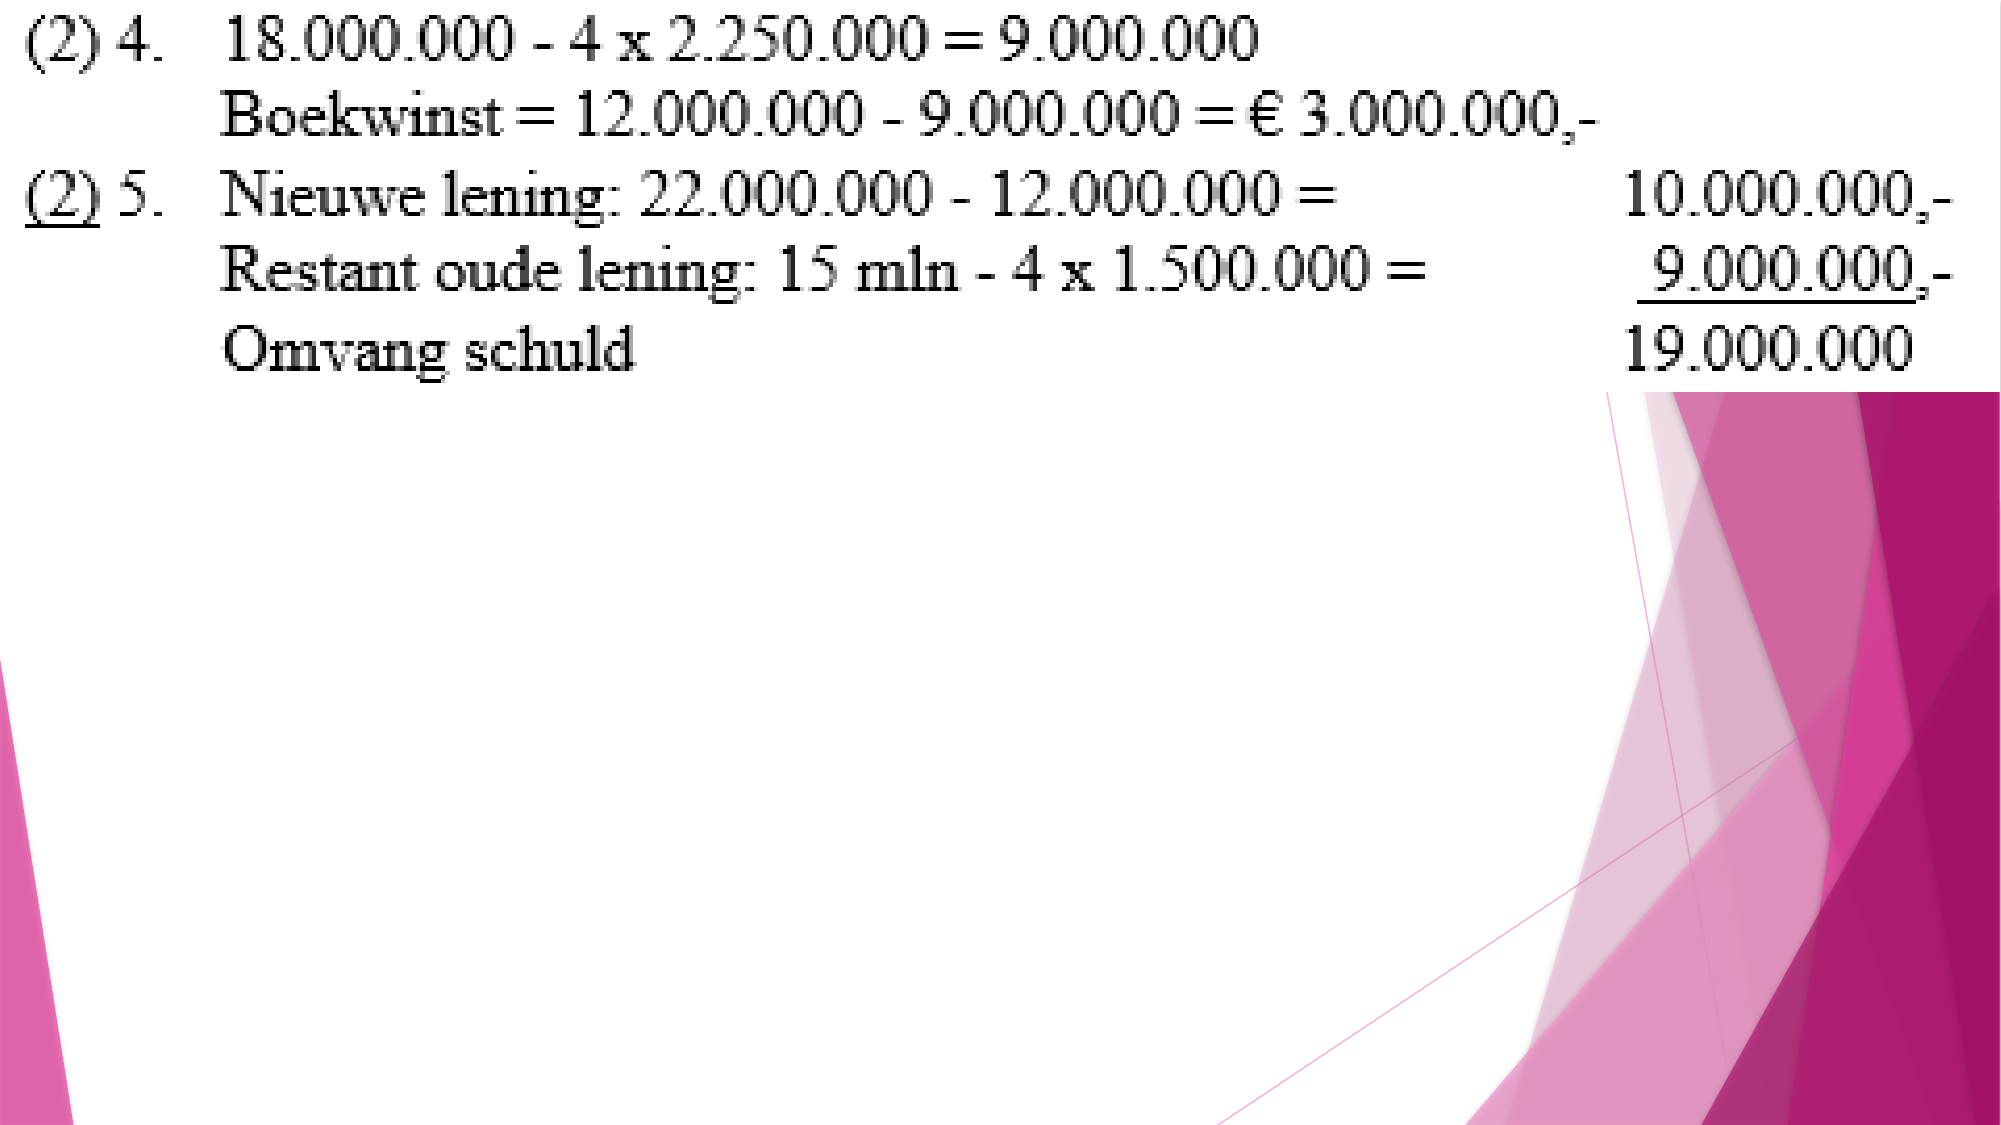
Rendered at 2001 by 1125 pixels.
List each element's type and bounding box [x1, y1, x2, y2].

picture [0, 0, 2000, 393]
